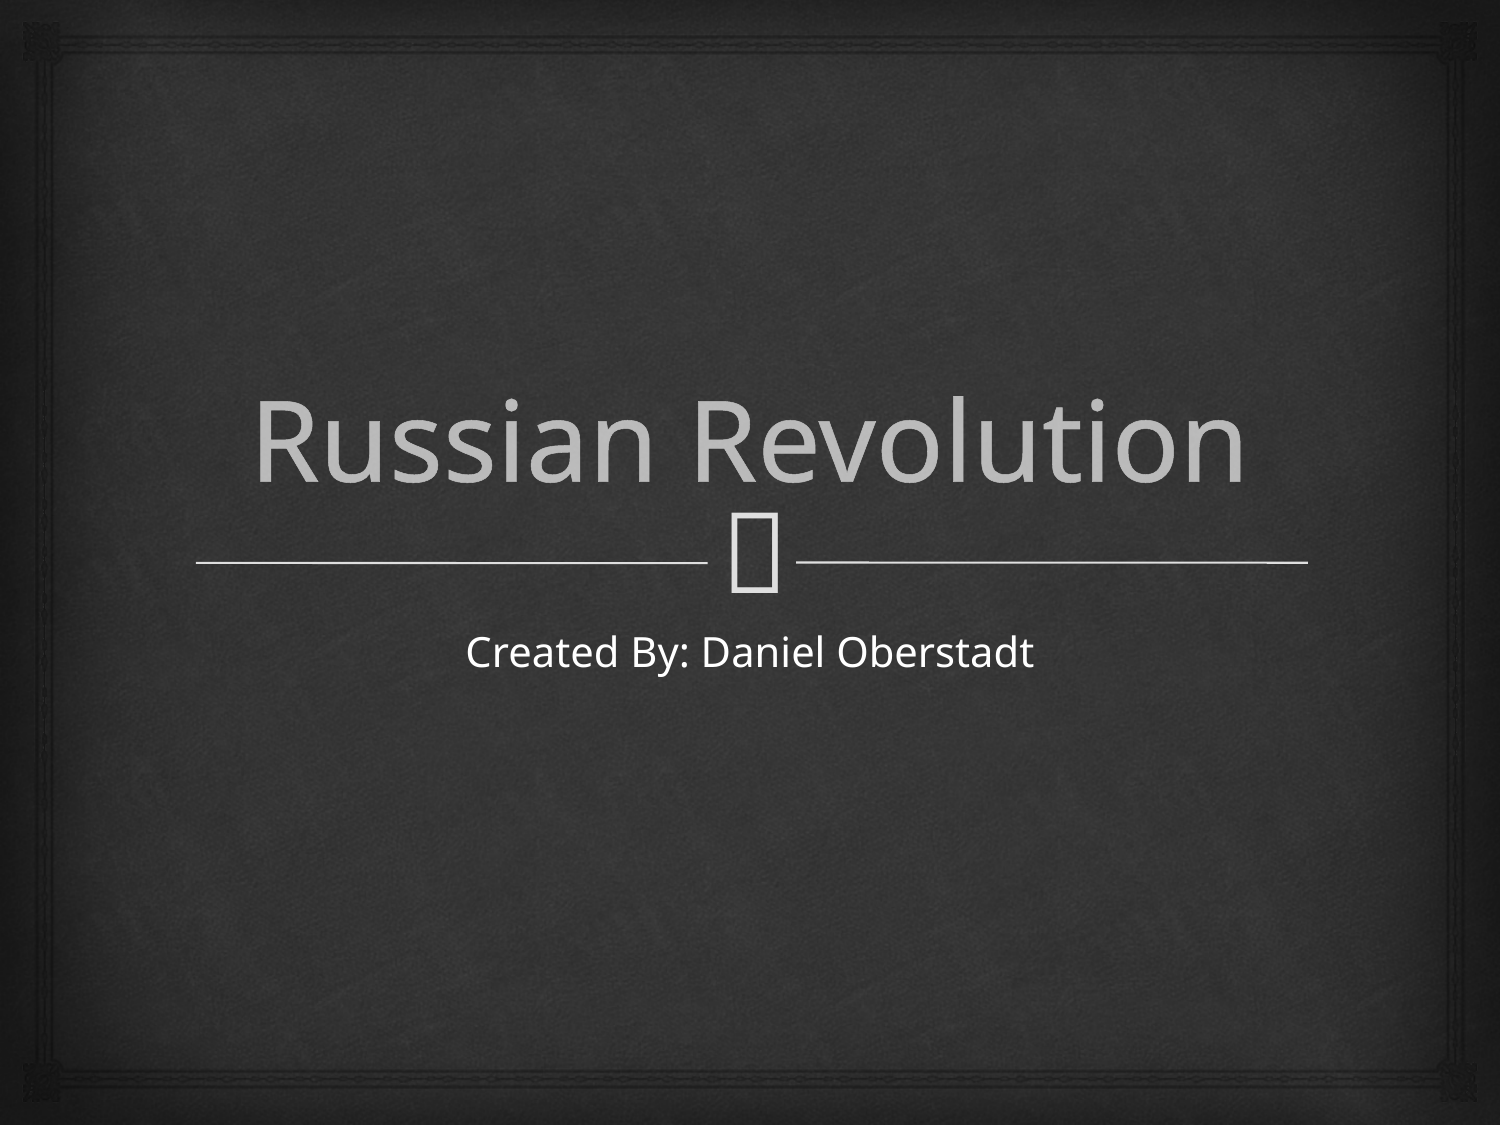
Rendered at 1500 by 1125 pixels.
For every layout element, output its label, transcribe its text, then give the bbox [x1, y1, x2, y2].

subtitle Created By: Daniel Oberstadt [225, 618, 1275, 906]
title Russian Revolution [194, 227, 1306, 512]
picture [0, 0, 1500, 1125]
